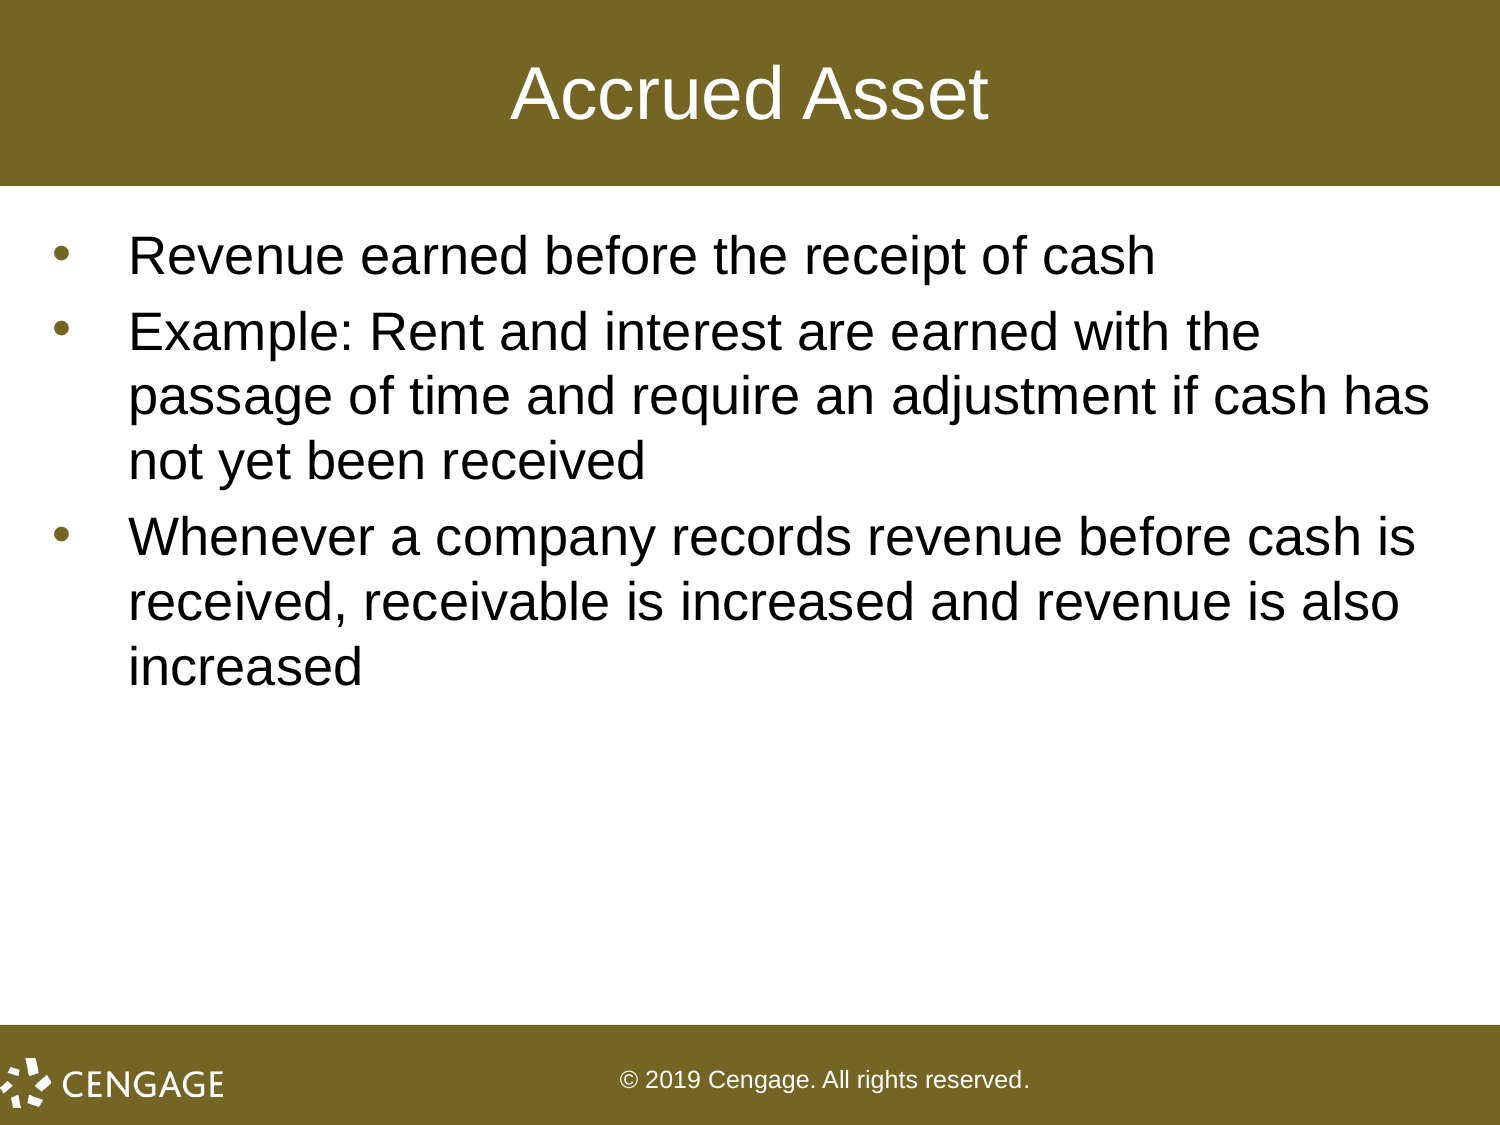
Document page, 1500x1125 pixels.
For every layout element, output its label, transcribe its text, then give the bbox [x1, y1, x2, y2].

title Accrued Asset [7, 4, 1493, 175]
list Revenue earned before the receipt of cash Example: Rent and interest are earned with the passage of time and require an adjustment if cash has not yet been received Whenever a company records revenue before cash is received, receivable is increased and revenue is also increased [37, 212, 1475, 1005]
picture [0, 1058, 223, 1108]
